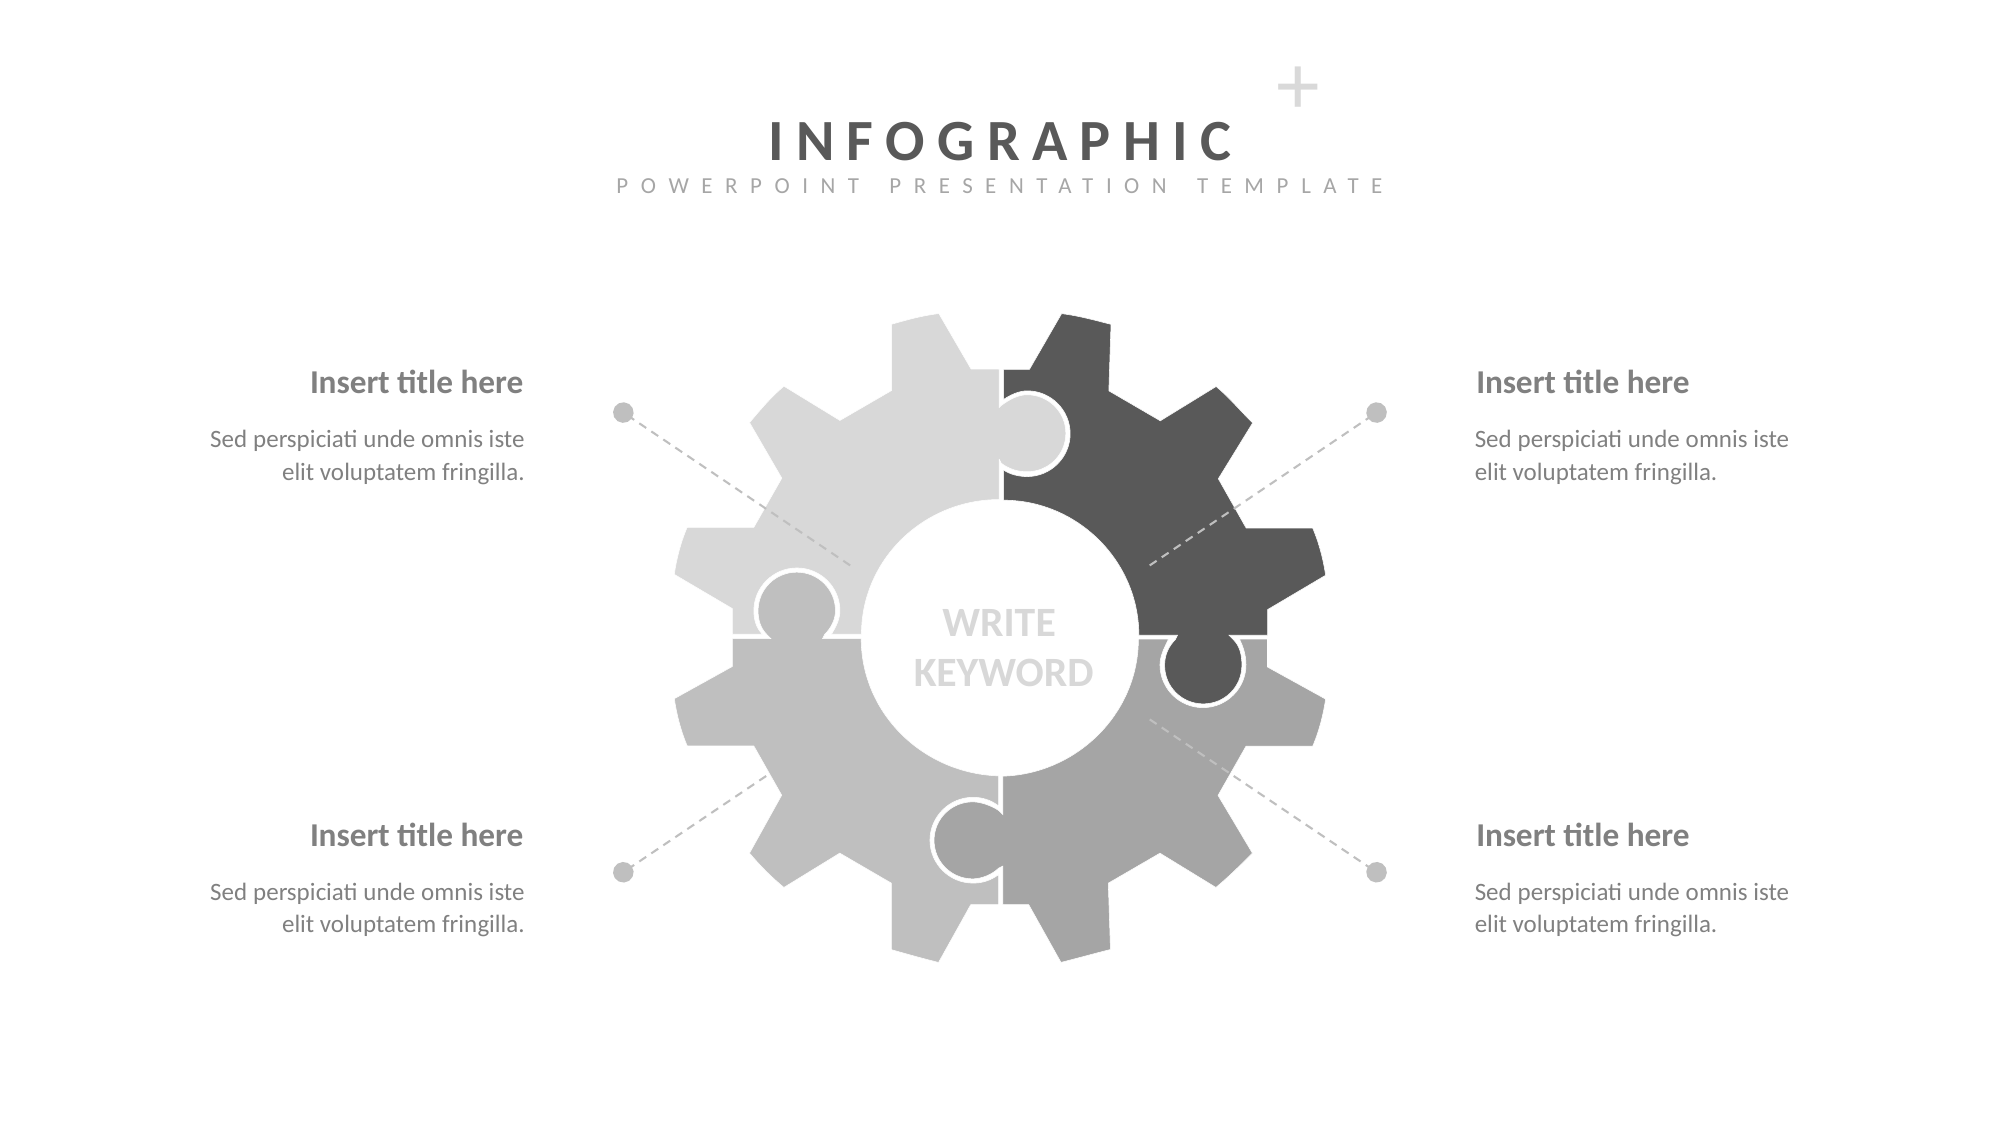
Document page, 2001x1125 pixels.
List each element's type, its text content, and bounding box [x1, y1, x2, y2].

text_box Insert title here [1461, 353, 1705, 408]
text_box Sed perspiciati unde omnis iste elit voluptatem fringilla. [163, 412, 540, 493]
text_box Insert title here [295, 805, 539, 861]
text_box Sed perspiciati unde omnis iste elit voluptatem fringilla. [163, 864, 540, 946]
text_box Insert title here [1461, 805, 1705, 861]
text_box Sed perspiciati unde omnis iste elit voluptatem fringilla. [1460, 864, 1837, 946]
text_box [623, 719, 851, 873]
text_box POWERPOINT PRESENTATION TEMPLATE [601, 163, 1399, 206]
text_box [934, 639, 1326, 963]
text_box WRITE KEYWORD [861, 587, 1146, 703]
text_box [1149, 412, 1377, 566]
text_box INFOGRAPHIC [753, 94, 1247, 163]
text_box [674, 572, 999, 963]
text_box [1003, 313, 1326, 704]
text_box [623, 412, 851, 566]
text_box [674, 313, 1066, 635]
text_box Insert title here [295, 353, 539, 408]
text_box + [1259, 25, 1337, 141]
text_box Sed perspiciati unde omnis iste elit voluptatem fringilla. [1460, 412, 1837, 493]
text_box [1149, 719, 1377, 873]
